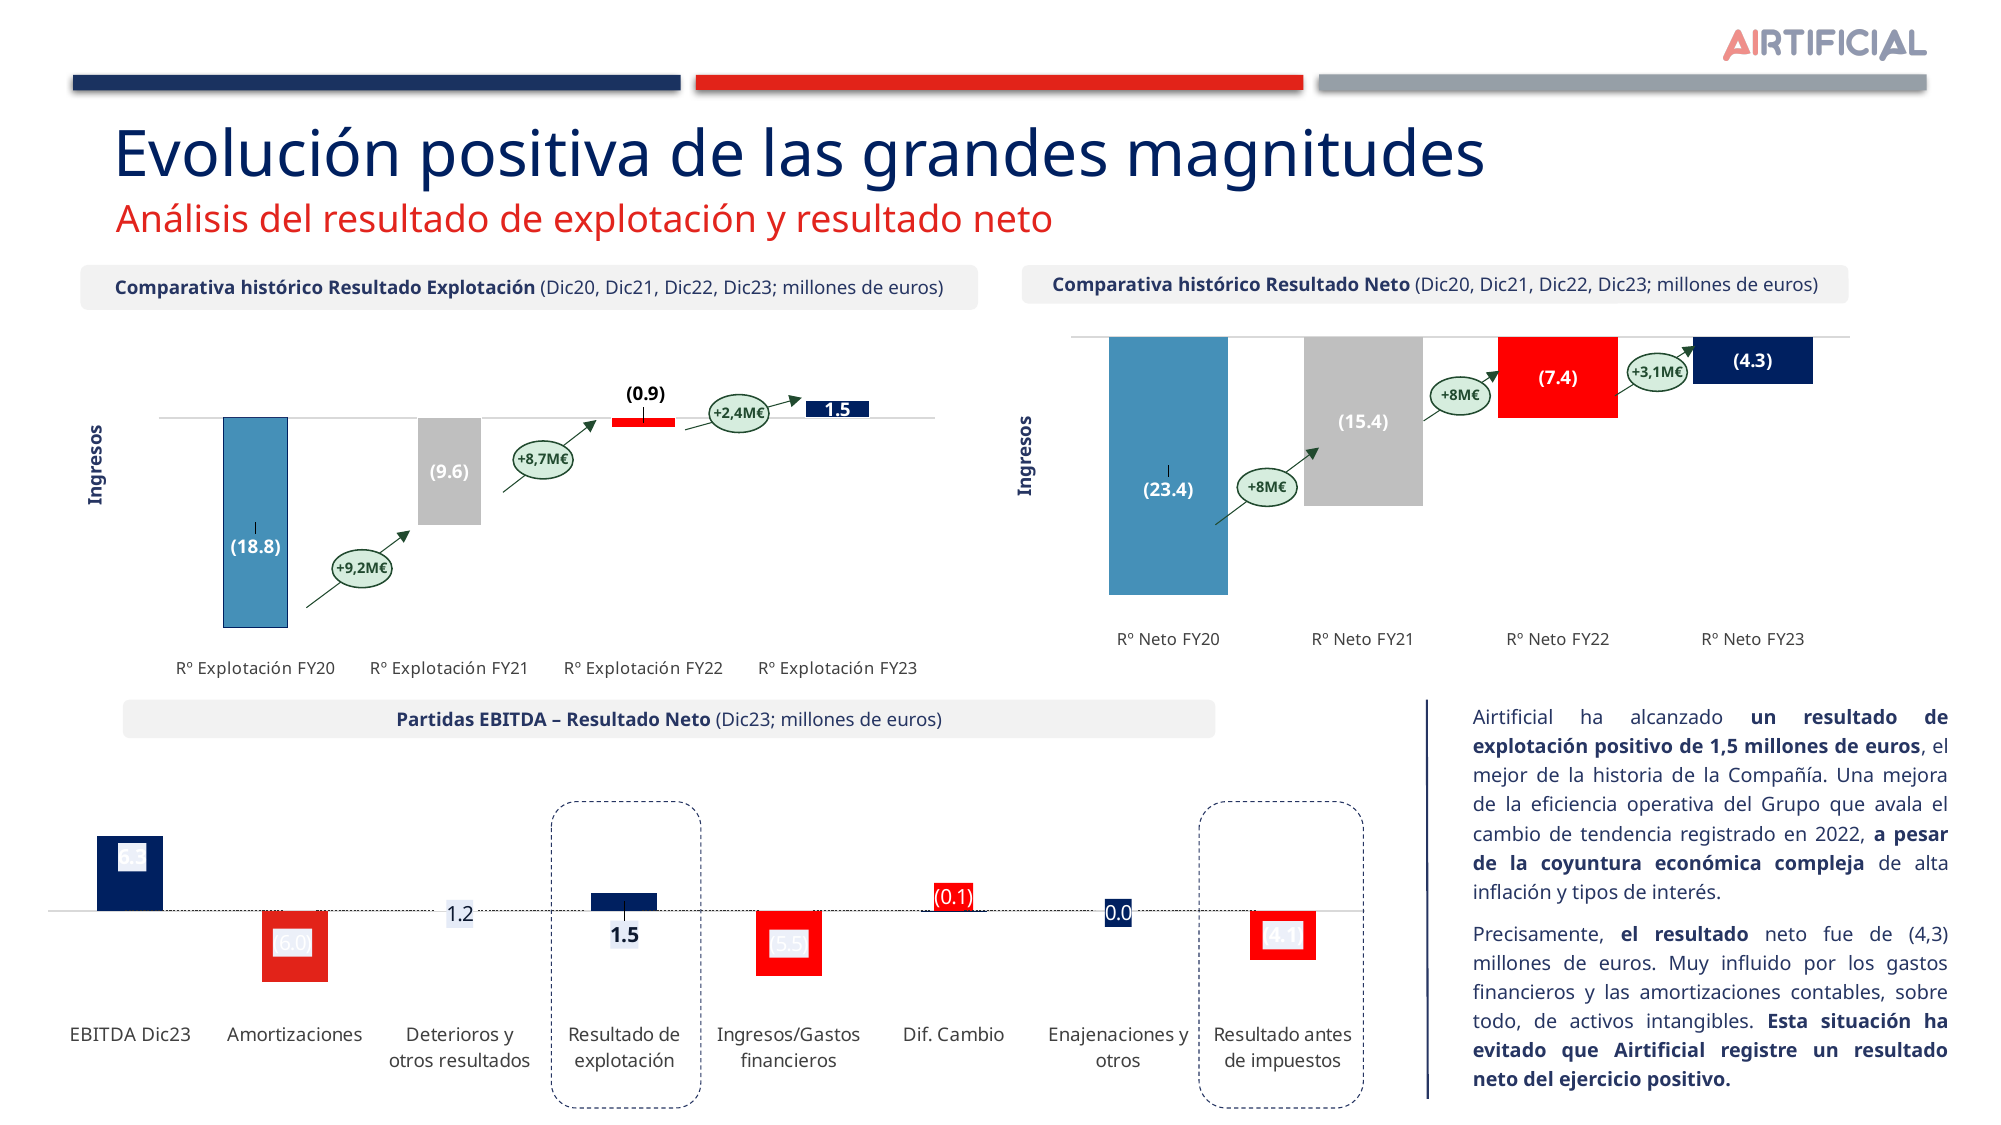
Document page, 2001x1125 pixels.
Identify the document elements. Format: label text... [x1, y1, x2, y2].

text_box Comparativa histórico Resultado Explotación (Dic20, Dic21, Dic22, Dic23; millones de euros) [80, 264, 979, 310]
chart [127, 347, 951, 701]
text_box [305, 529, 411, 609]
chart [1038, 327, 1866, 675]
text_box Análisis del resultado de explotación y resultado neto [108, 177, 1408, 263]
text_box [1614, 345, 1696, 397]
text_box Ingresos [1007, 324, 1038, 588]
text_box Comparativa histórico Resultado Neto (Dic20, Dic21, Dic22, Dic23; millones de euros) [1021, 265, 1849, 304]
text_box Ingresos [77, 333, 111, 597]
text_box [502, 419, 597, 493]
text_box Airtificial ha alcanzado un resultado de explotación positivo de 1,5 millones de euros, el mejor de la historia de la Compañía. Una mejora de la eficiencia operativa del Grupo que avala el cambio de tendencia registrado en 2022, a pesar de la coyuntura económica compleja de alta inflación y tipos de interés. Precisamente, el resultado neto fue de (4,3) millones de euros. Muy influido por los gastos financieros y las amortizaciones contables, sobre todo, de activos intangibles. Esta situación ha evitado que Airtificial registre un resultado neto del ejercicio positivo. [1447, 673, 1975, 1037]
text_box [46, 789, 1367, 1109]
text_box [684, 397, 803, 431]
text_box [1214, 446, 1320, 526]
text_box Evolución positiva de las grandes magnitudes [98, 112, 1650, 198]
text_box Partidas EBITDA – Resultado Neto (Dic23; millones de euros) [122, 699, 1216, 739]
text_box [1423, 370, 1501, 422]
